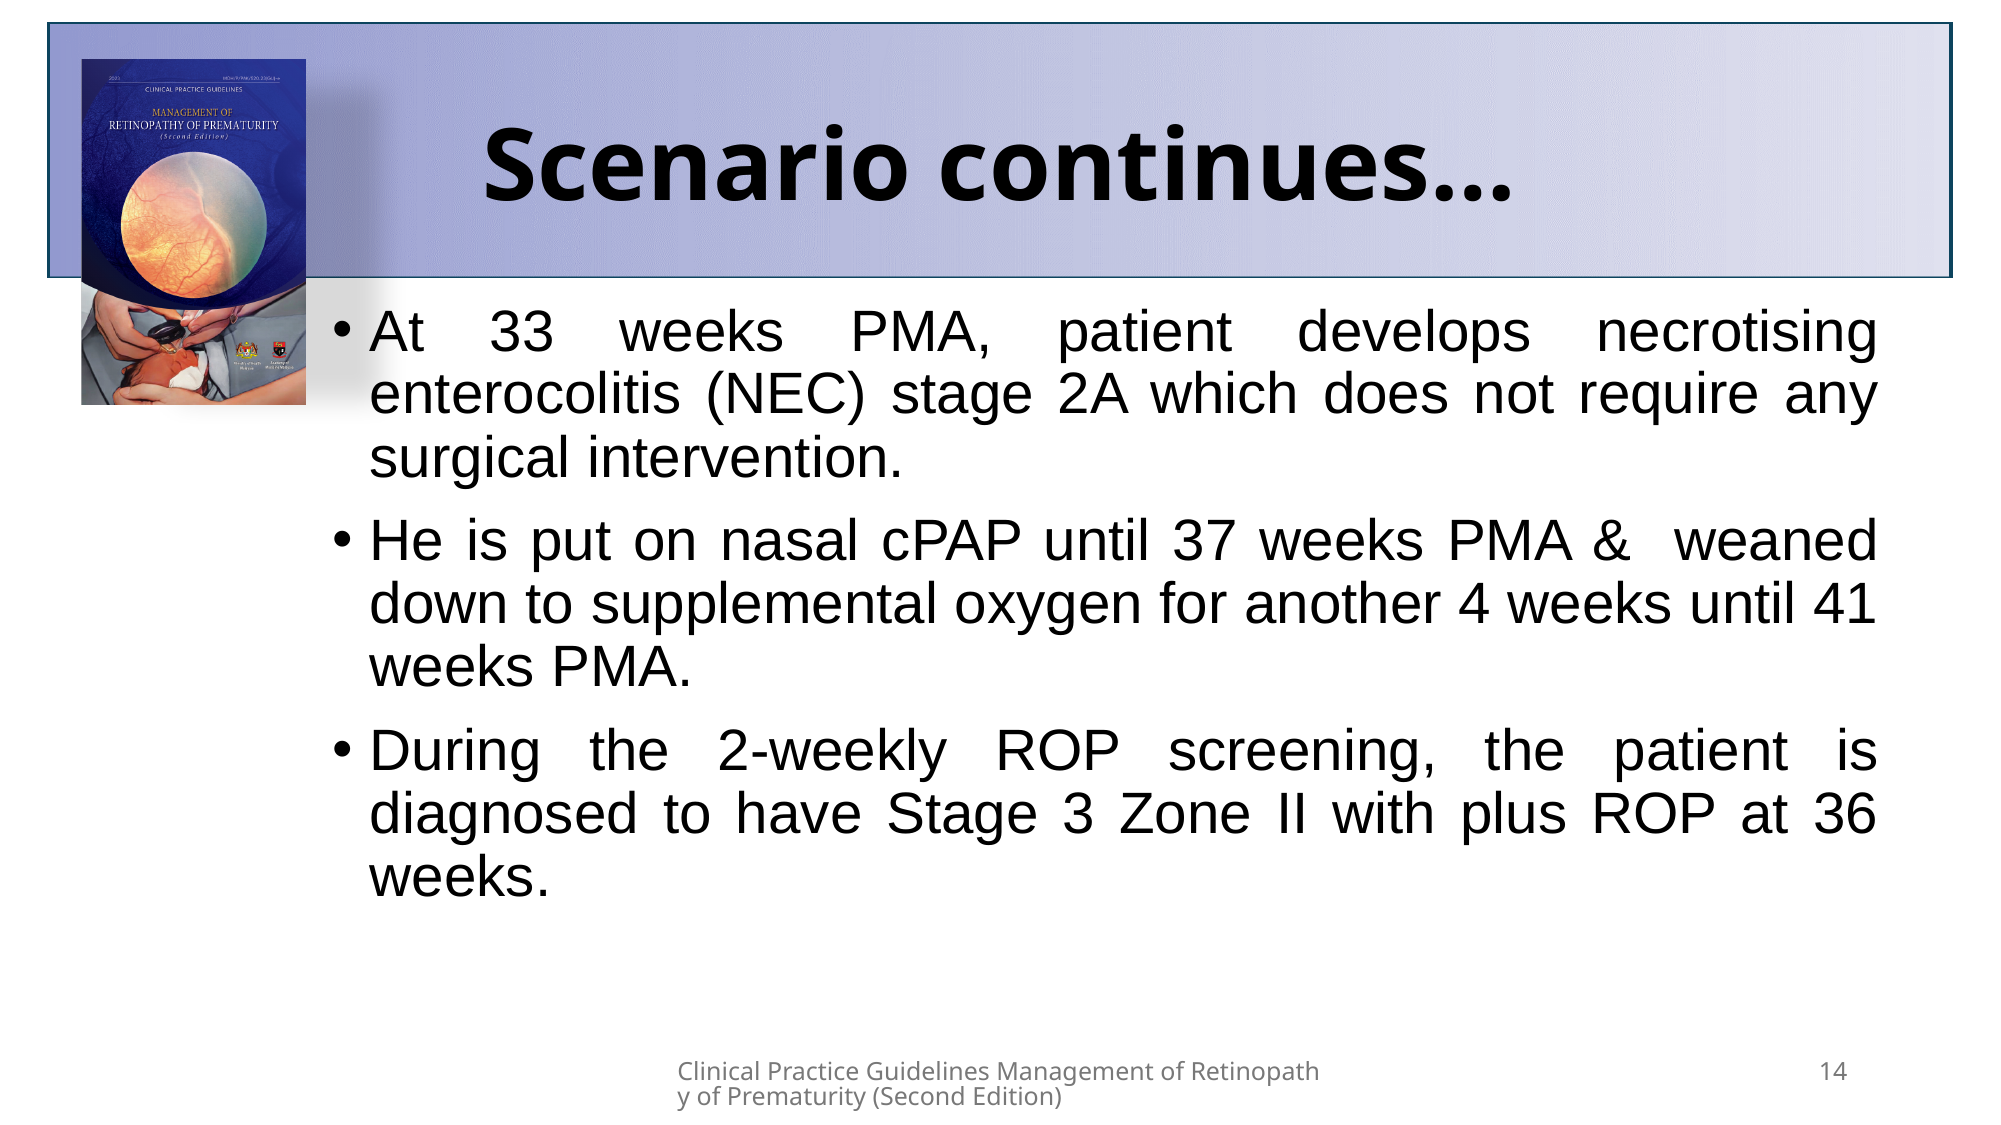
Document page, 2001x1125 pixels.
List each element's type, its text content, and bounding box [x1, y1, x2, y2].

picture [47, 21, 1953, 405]
footer Clinical Practice Guidelines Management of Retinopathy of Prematurity (Second Edition) [662, 1042, 1338, 1103]
list At 33 weeks PMA, patient develops necrotising enterocolitis (NEC) stage 2A which does not require any surgical intervention. He is put on nasal cPAP until 37 weeks PMA & weaned down to supplemental oxygen for another 4 weeks until 41 weeks PMA. During the 2-weekly ROP screening, the patient is diagnosed to have Stage 3 Zone II with plus ROP at 36 weeks. [317, 293, 1896, 869]
slide_number 14 [1412, 1042, 1863, 1103]
